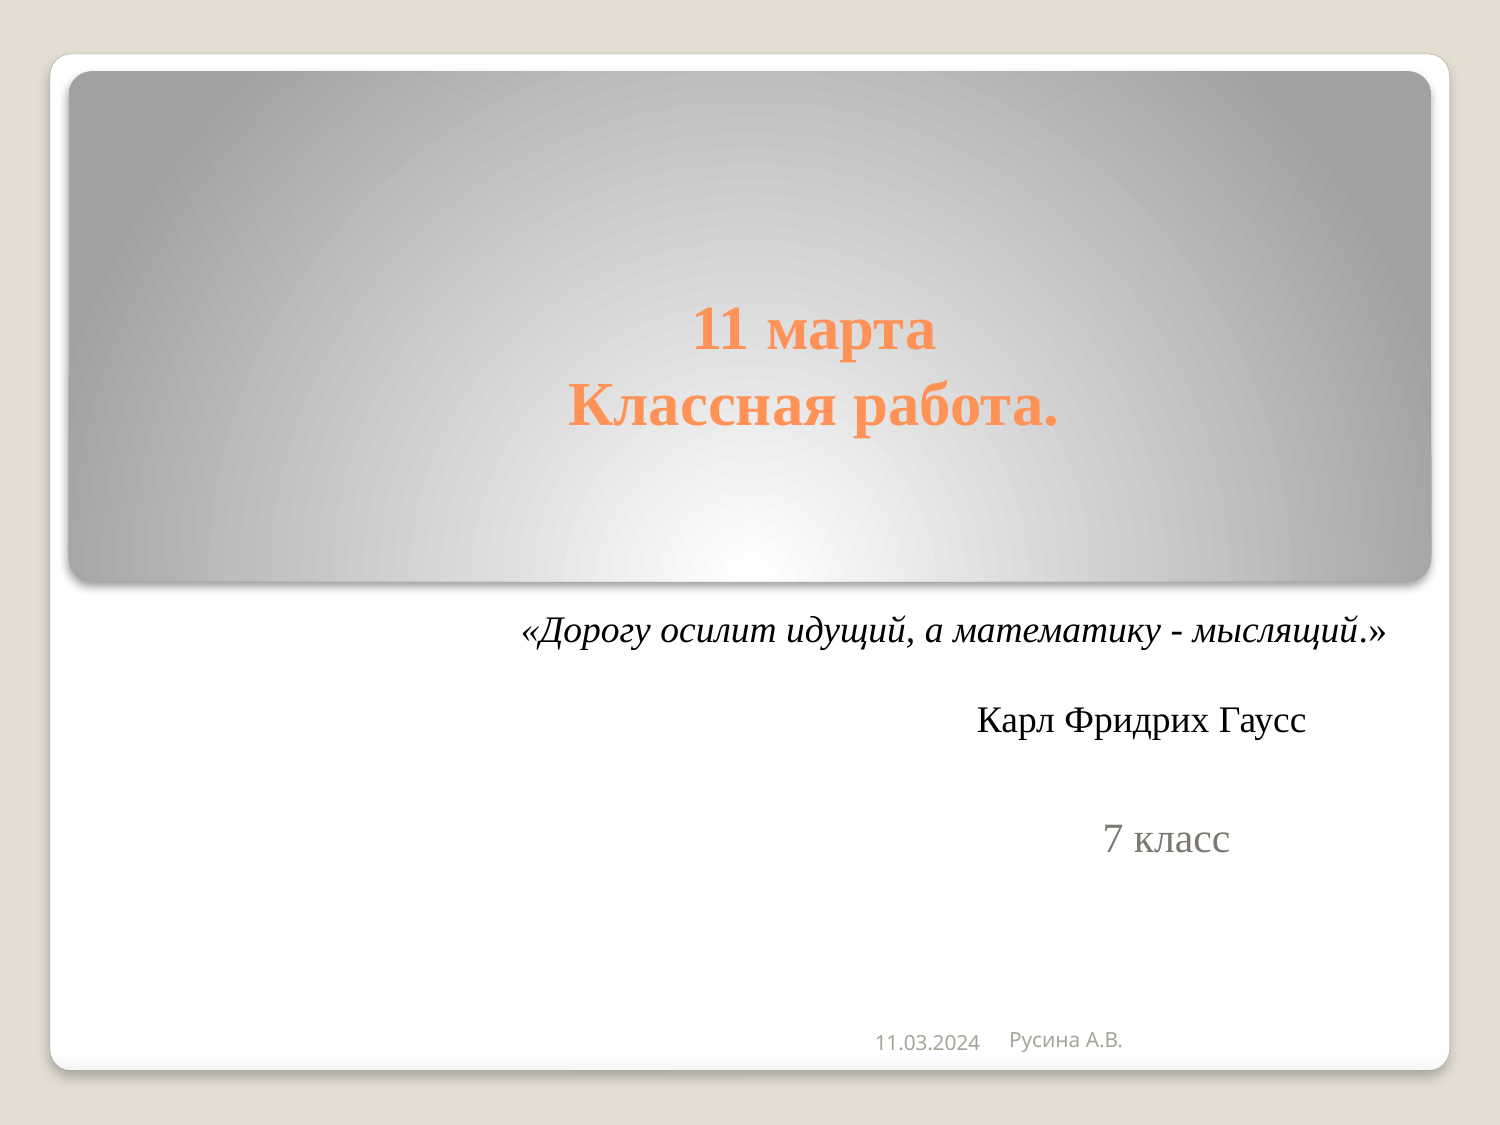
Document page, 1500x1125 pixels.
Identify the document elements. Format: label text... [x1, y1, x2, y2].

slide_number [619, 1002, 994, 1063]
text_box «Дорогу осилит идущий, а математику - мыслящий.» Карл Фридрих Гаусс [506, 597, 1402, 748]
footer Русина А.В. [994, 1002, 1370, 1063]
title 11 марта Классная работа. [206, 278, 1422, 521]
subtitle 7 класс [929, 810, 1246, 944]
